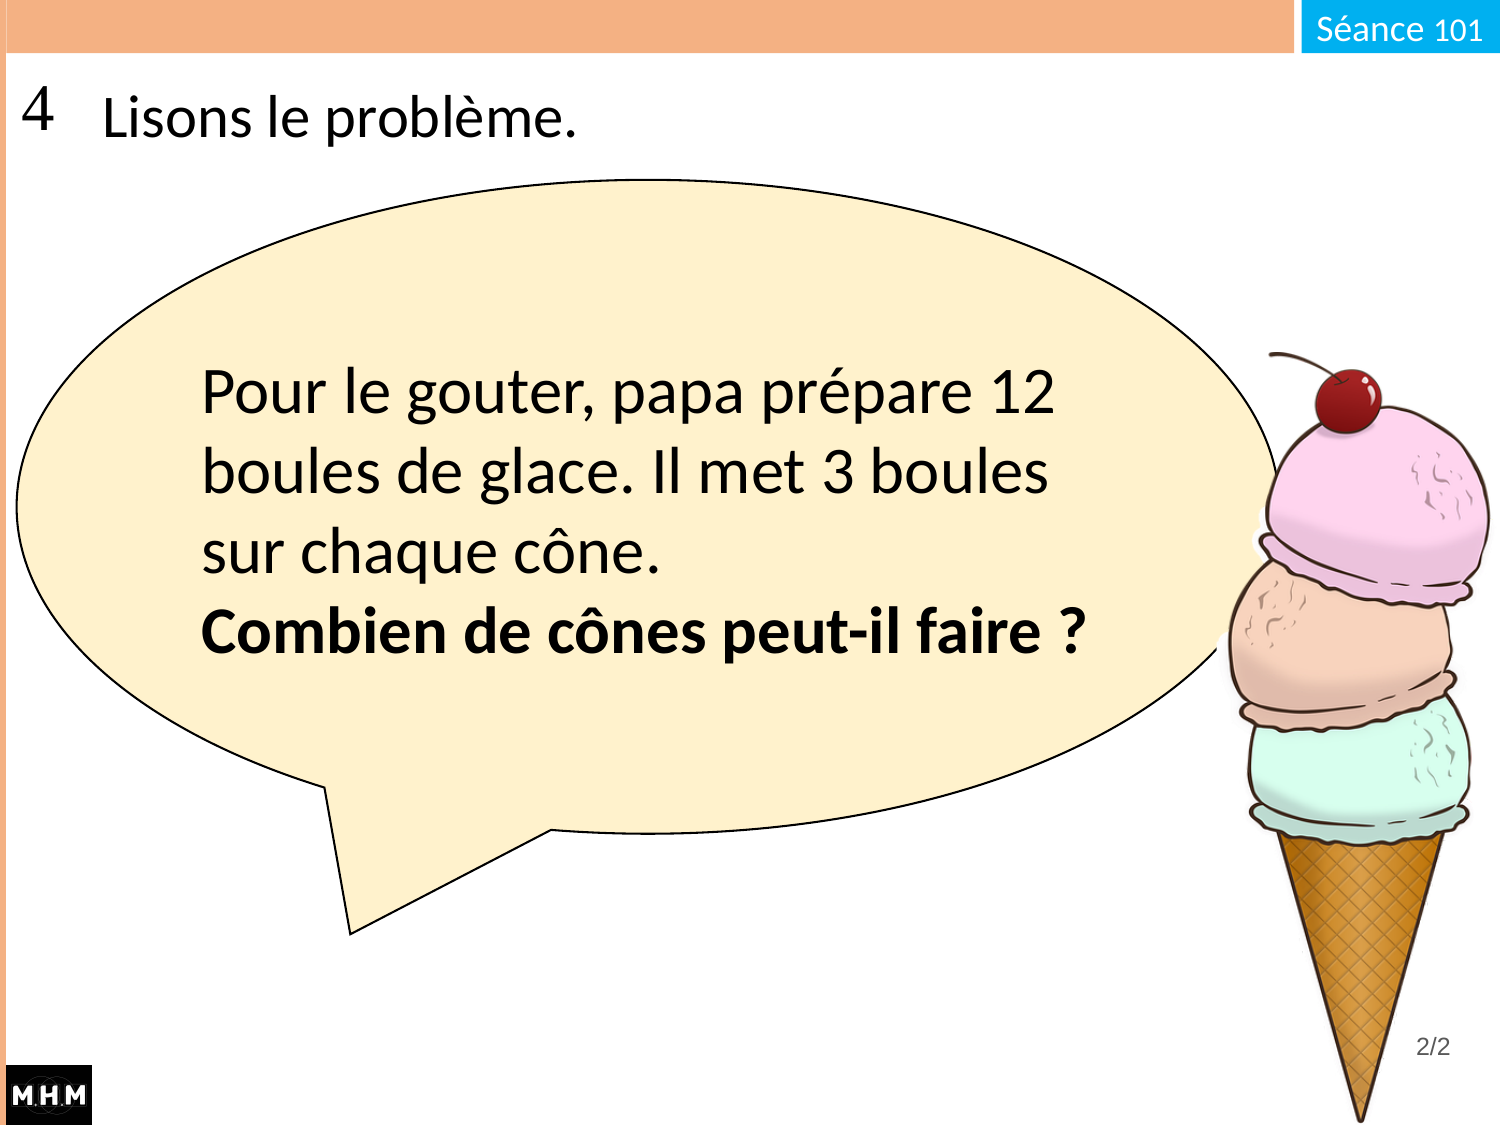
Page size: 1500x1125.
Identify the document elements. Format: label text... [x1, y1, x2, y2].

text_box Pour le gouter, papa prépare 12 boules de glace. Il met 3 boules sur chaque cône. Combien de cônes peut-il faire ? [15, 178, 1206, 936]
picture [1162, 352, 1500, 1125]
picture [6, 1065, 92, 1125]
title Lisons le problème. [87, 32, 1382, 158]
